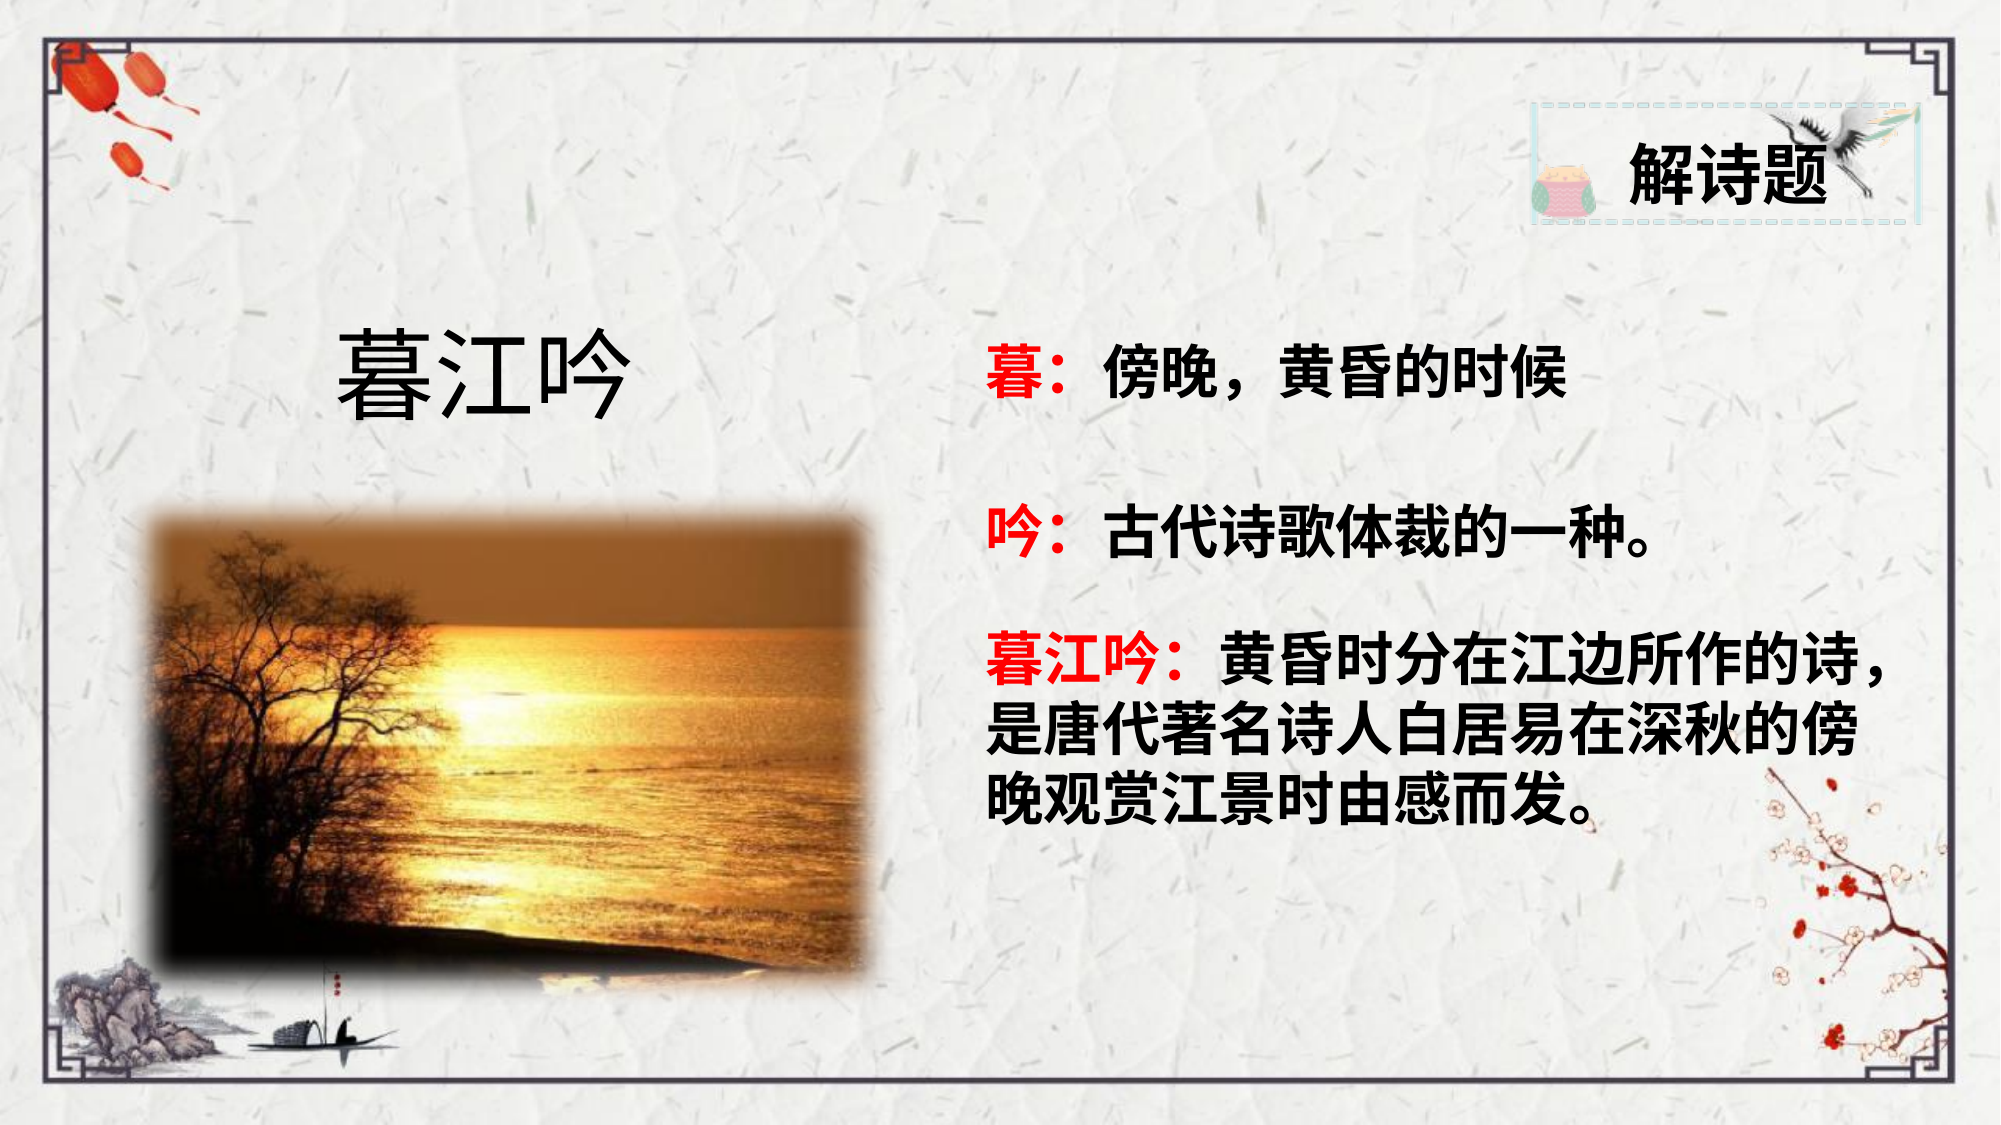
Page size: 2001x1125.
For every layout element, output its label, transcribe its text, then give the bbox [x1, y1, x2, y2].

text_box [1521, 97, 1932, 231]
text_box 吟：古代诗歌体裁的一种。 [970, 488, 1661, 573]
text_box 暮江吟：黄昏时分在江边所作的诗，是唐代著名诗人白居易在深秋的傍晚观赏江景时由感而发。 [970, 614, 1914, 840]
text_box 暮江吟 [319, 268, 831, 488]
picture [0, 0, 2001, 1125]
text_box 暮：傍晚，黄昏的时候 [970, 327, 1789, 413]
